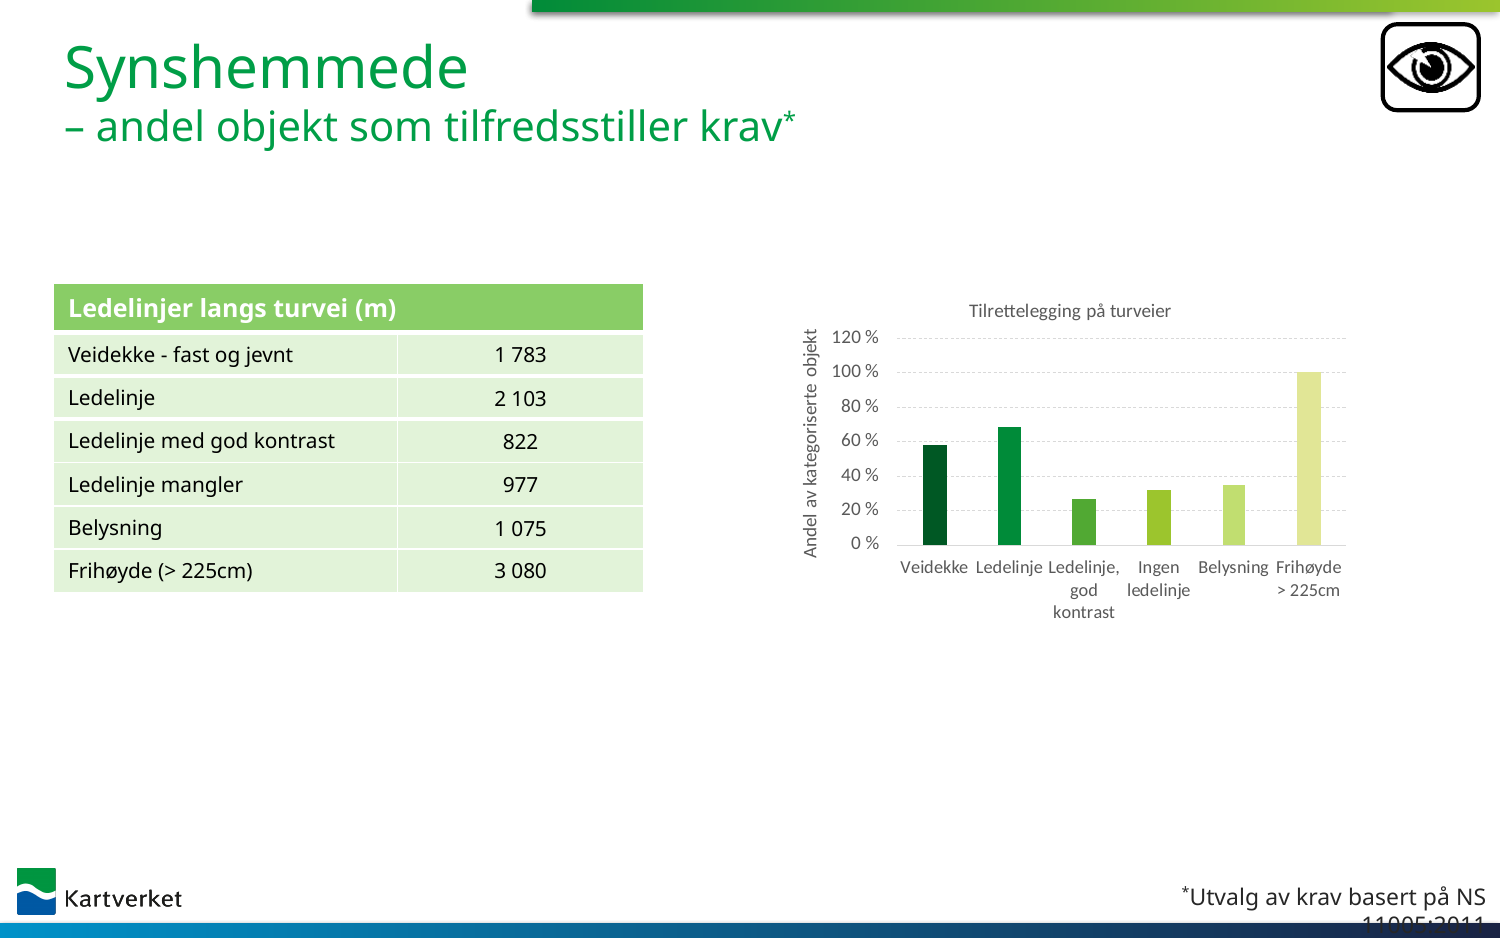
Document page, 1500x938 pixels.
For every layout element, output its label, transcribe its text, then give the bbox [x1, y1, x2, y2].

table_cell Belysning [54, 507, 397, 548]
text_box Synshemmede – andel objekt som tilfredsstiller krav* [49, 24, 1431, 158]
table_cell 1 075 [398, 507, 643, 548]
table_cell 1 783 [398, 335, 643, 374]
table_header Ledelinjer langs turvei (m) [54, 284, 643, 330]
table_cell Ledelinje [54, 378, 397, 417]
table_cell 977 [398, 463, 643, 505]
table_cell 2 103 [398, 378, 643, 417]
table_cell Veidekke - fast og jevnt [54, 335, 397, 374]
table_cell 822 [398, 421, 643, 462]
table_cell Ledelinje mangler [54, 463, 397, 505]
text_box *Utvalg av krav basert på NS 11005:2011 [1068, 873, 1500, 938]
table_cell Frihøyde (> 225cm) [54, 550, 397, 592]
table_cell 3 080 [398, 550, 643, 592]
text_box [1382, 24, 1480, 111]
picture [791, 291, 1349, 630]
table_cell Ledelinje med god kontrast [54, 421, 397, 462]
